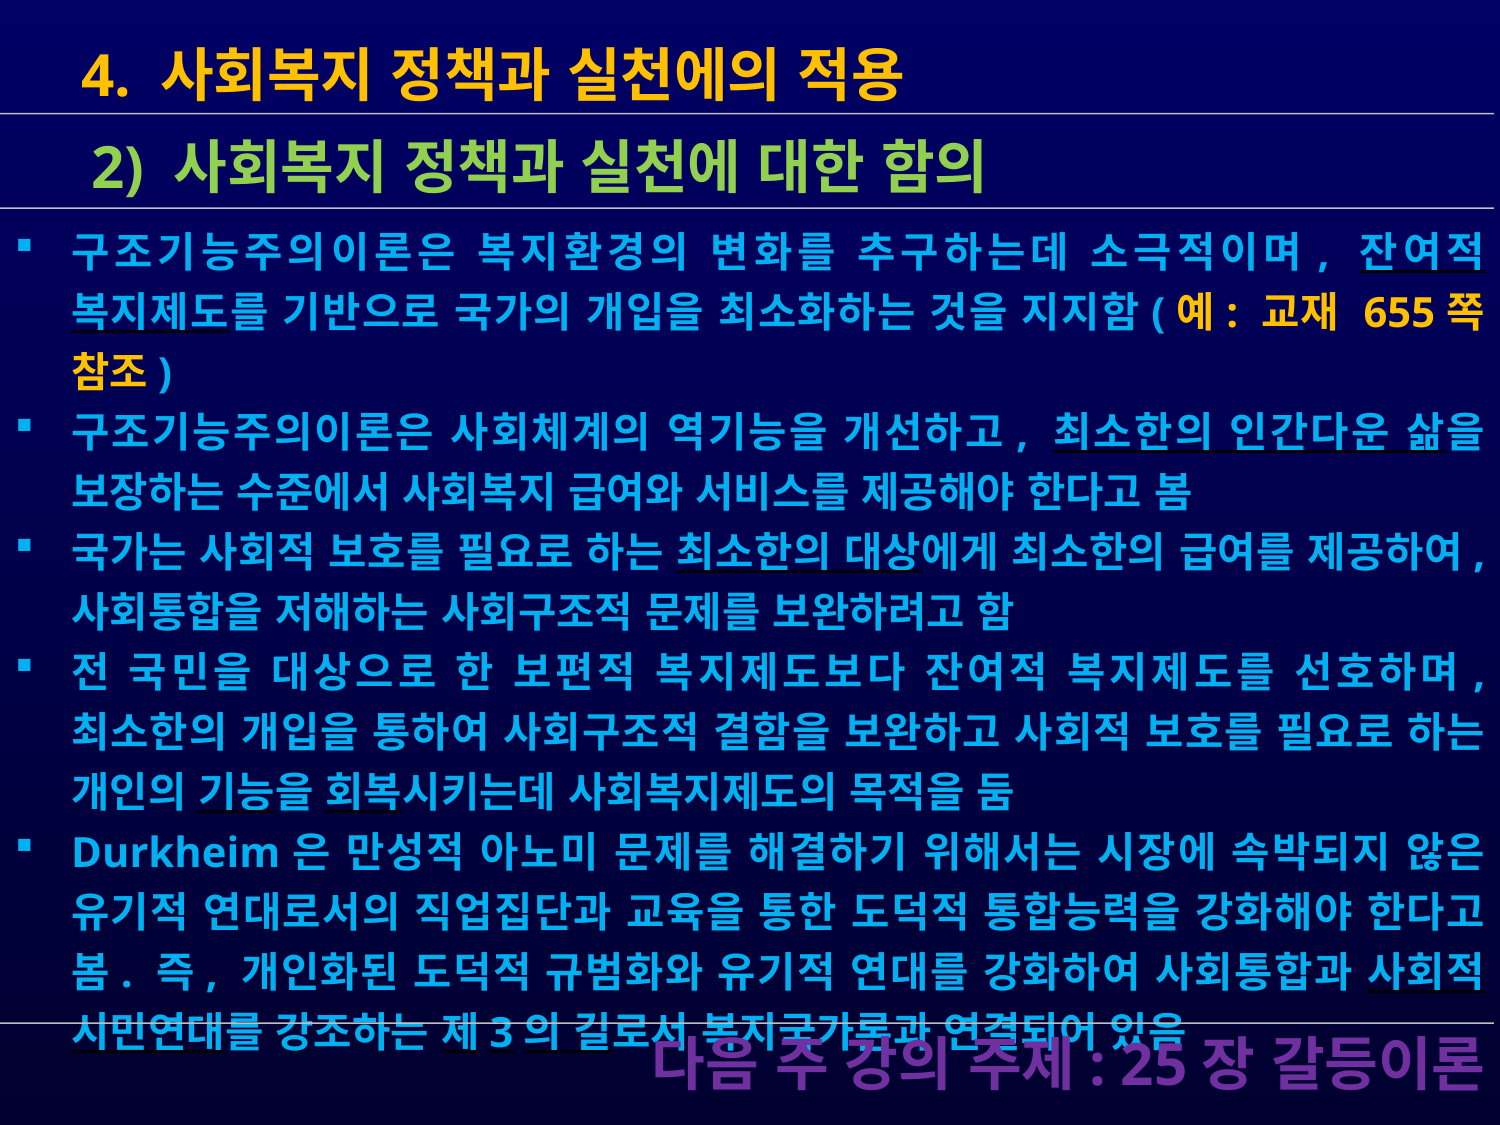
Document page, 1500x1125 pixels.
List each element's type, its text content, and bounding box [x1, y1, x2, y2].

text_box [0, 30, 1500, 1004]
text_box 다음 주 강의 주제: 25장 갈등이론 [0, 1020, 1500, 1105]
